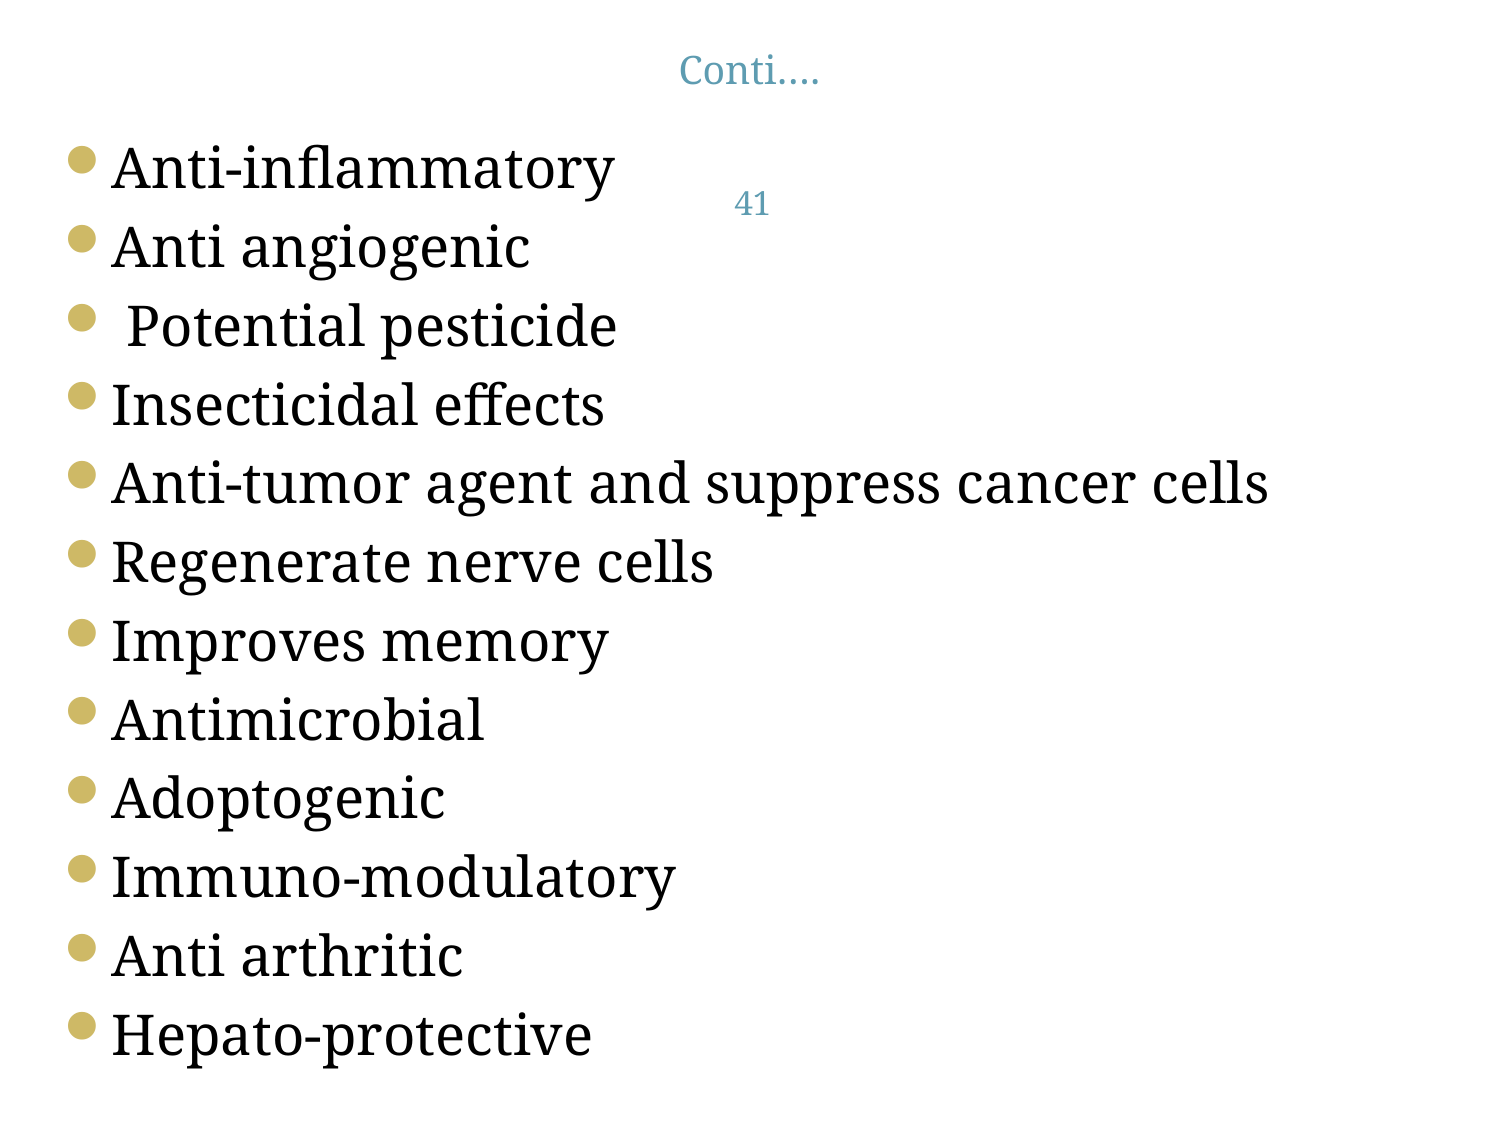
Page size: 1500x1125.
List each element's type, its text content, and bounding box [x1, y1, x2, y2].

slide_number 41 [715, 168, 791, 241]
list Anti-inflammatory Anti angiogenic Potential pesticide Insecticidal effects Anti-tumor agent and suppress cancer cells Regenerate nerve cells Improves memory Antimicrobial Adoptogenic Immuno-modulatory Anti arthritic Hepato-protective [49, 125, 1445, 1088]
title Conti…. [49, 37, 1450, 100]
